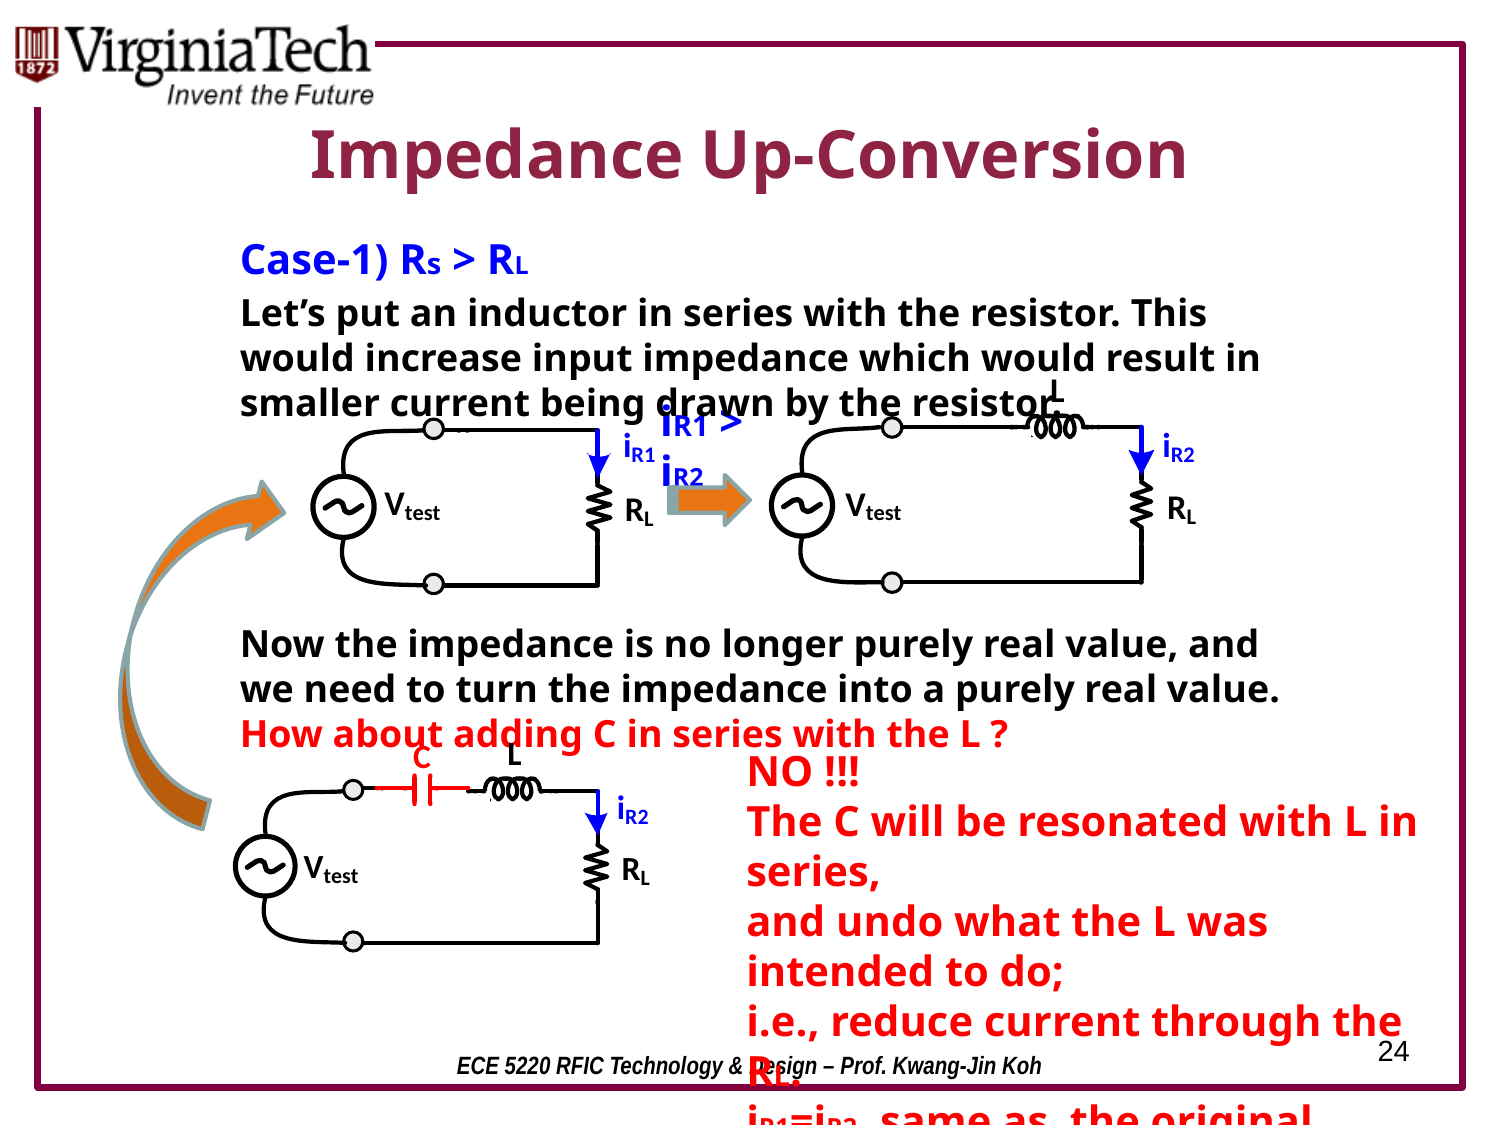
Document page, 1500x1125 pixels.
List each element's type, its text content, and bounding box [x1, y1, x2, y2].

picture [15, 24, 375, 107]
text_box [227, 724, 655, 958]
slide_number 24 [1074, 1024, 1425, 1103]
text_box Let’s put an inductor in series with the resistor. This would increase input impedance which would result in smaller current being drawn by the resistor. [224, 281, 1338, 432]
text_box NO !!! The C will be resonated with L in series, and undo what the L was intended to do; i.e., reduce current through the RL. iR1=iR2, same as the original. [731, 737, 1463, 1125]
text_box Case-1) Rs > RL [224, 224, 973, 290]
text_box [118, 479, 287, 832]
title Impedance Up-Conversion [75, 104, 1425, 213]
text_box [302, 362, 1238, 613]
text_box Now the impedance is no longer purely real value, and we need to turn the impedance into a purely real value. How about adding C in series with the L ? [224, 612, 1338, 763]
